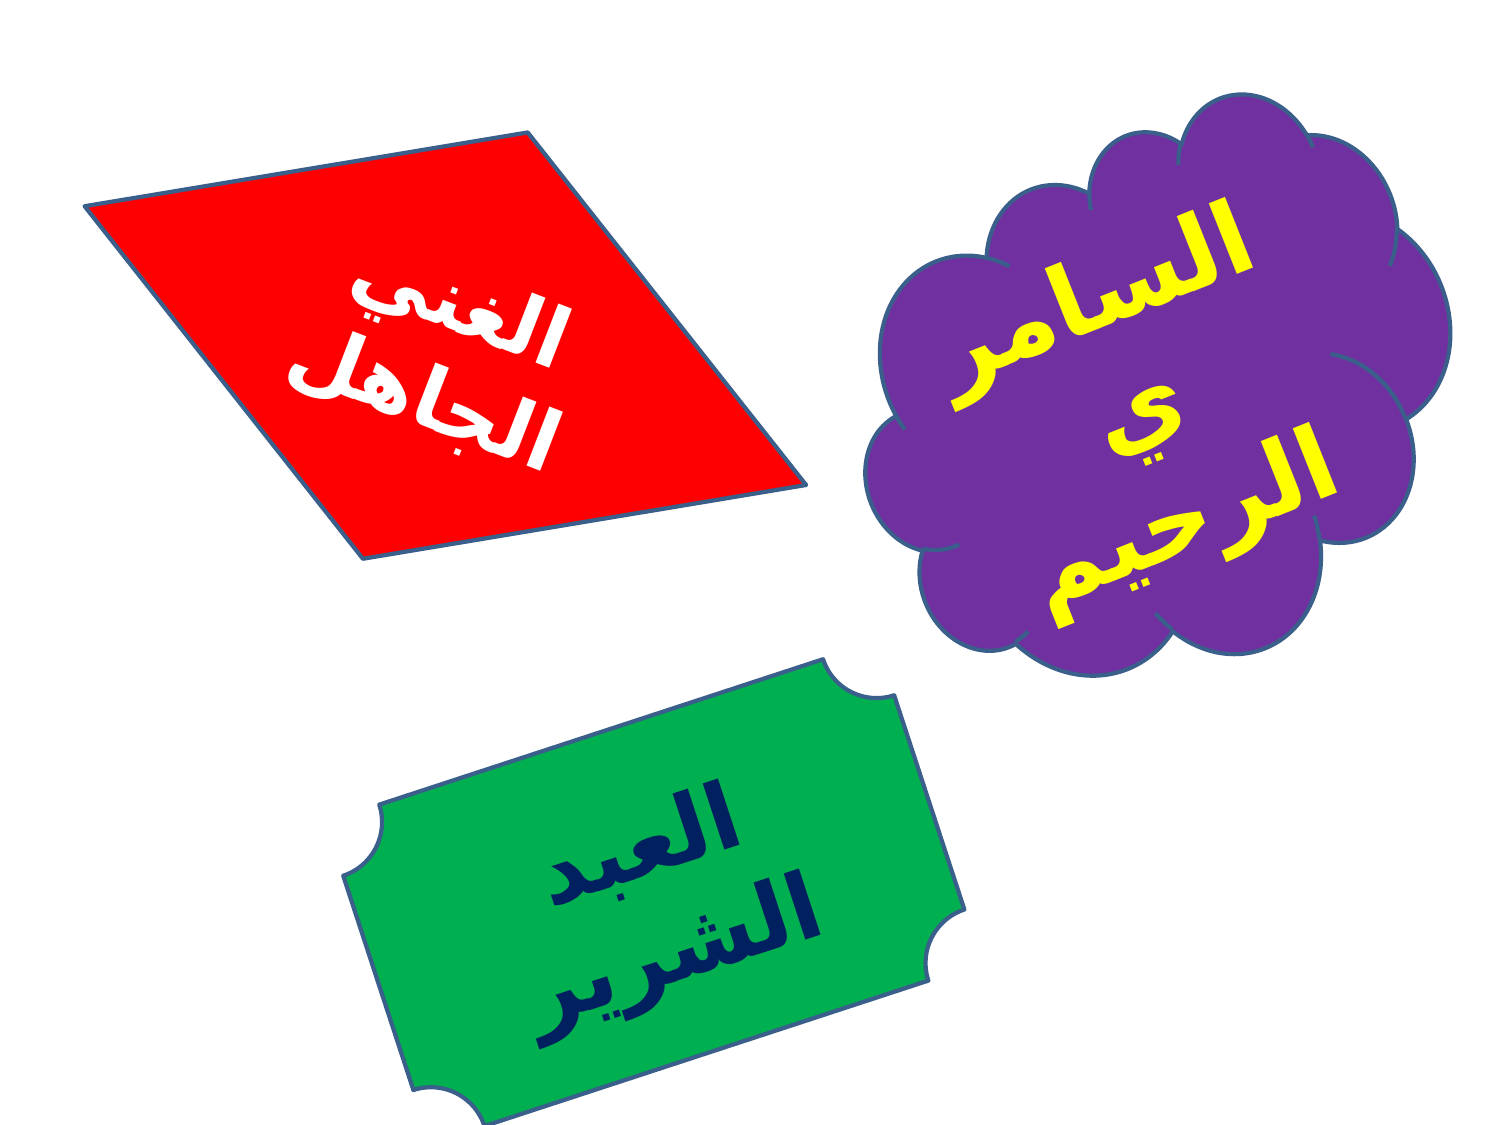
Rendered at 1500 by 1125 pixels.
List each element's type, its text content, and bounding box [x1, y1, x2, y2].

text_box الغني الجاهل [82, 130, 809, 561]
text_box السامري الرحيم [863, 92, 1453, 678]
text_box العبد الشرير [341, 657, 967, 1125]
